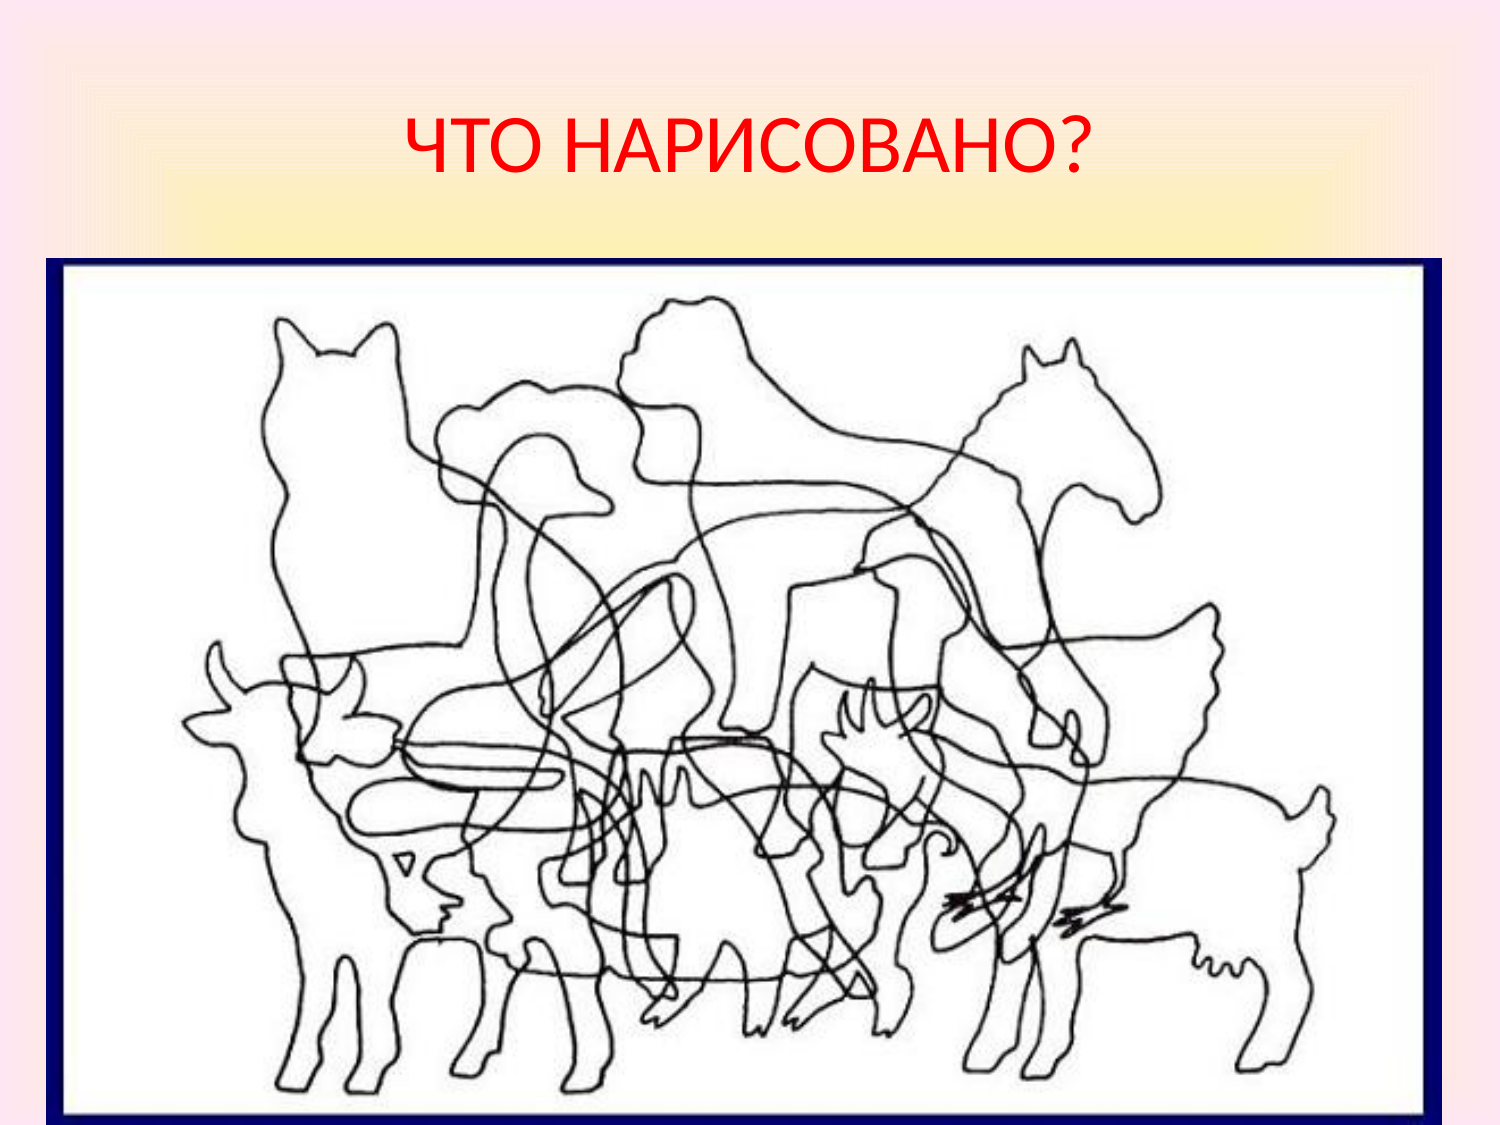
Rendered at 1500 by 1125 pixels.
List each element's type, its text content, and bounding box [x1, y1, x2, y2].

picture [46, 258, 1442, 1125]
title ЧТО НАРИСОВАНО? [75, 45, 1425, 233]
